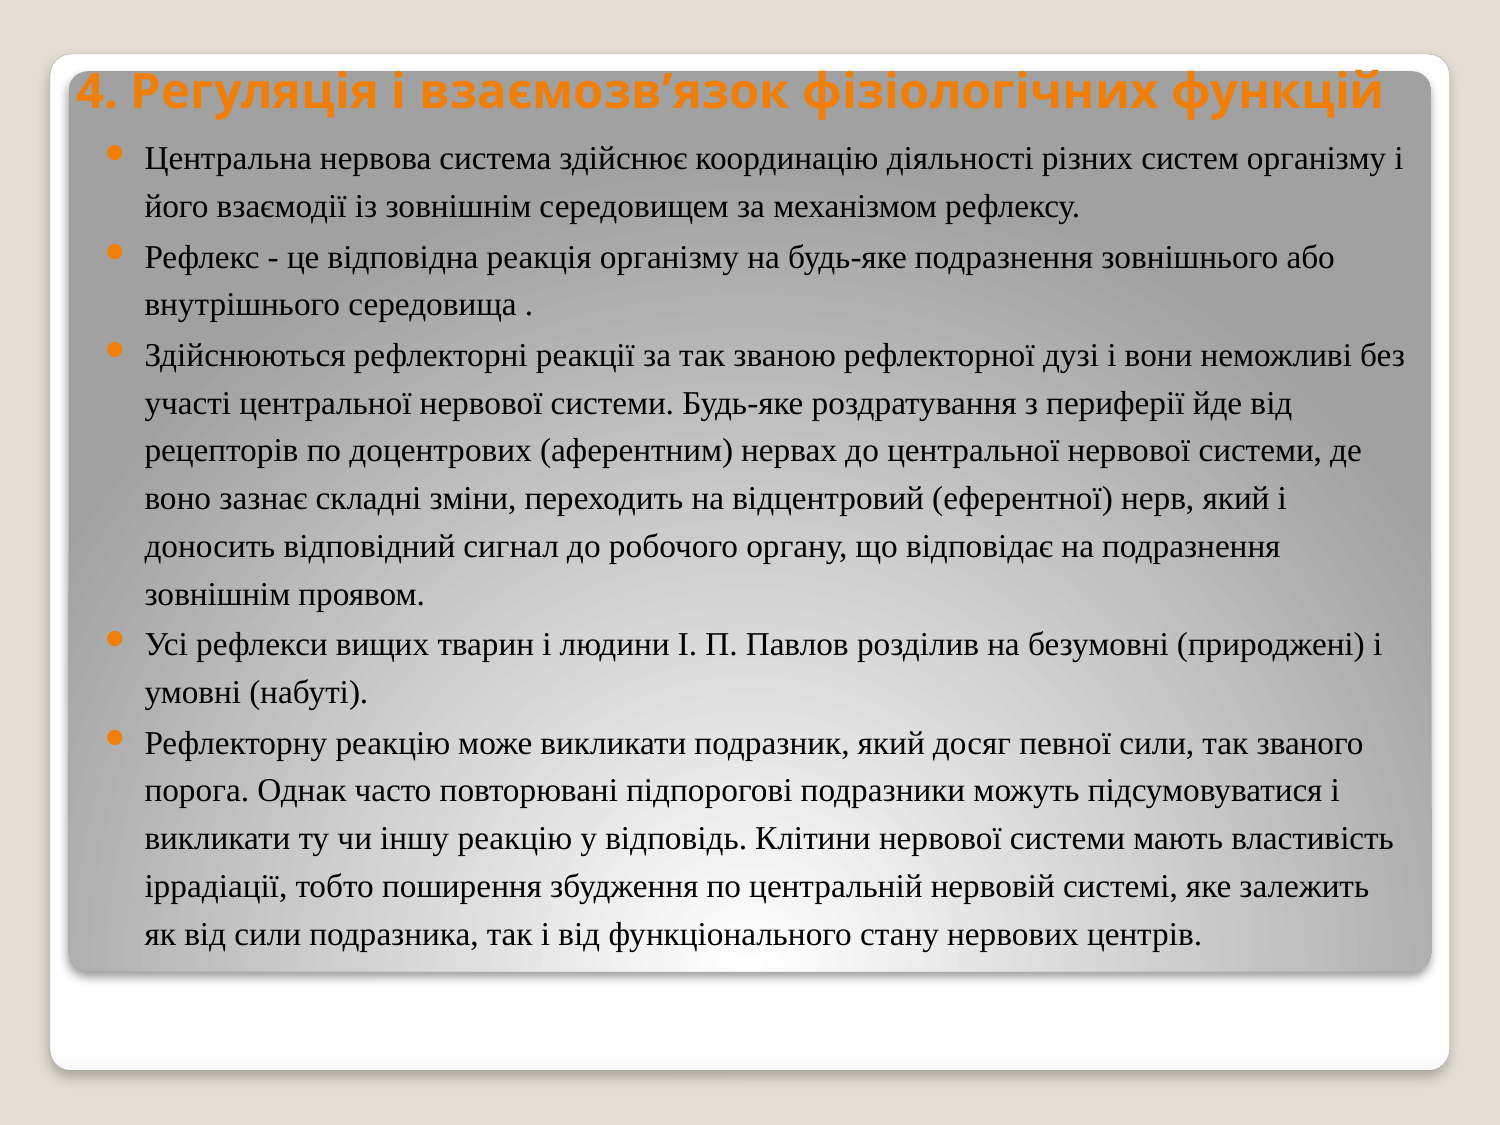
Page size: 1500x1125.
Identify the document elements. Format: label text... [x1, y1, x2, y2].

title 4. Регуляція і взаємозв’язок фізіологічних функцій [61, 45, 1412, 126]
list Центральна нервова система здійснює координацію діяльності різних систем організму і його взаємодії із зовнішнім середовищем за механізмом рефлексу. Рефлекс - це відповідна реакція організму на будь-яке подразнення зовнішнього або внутрішнього середовища . Здійснюються рефлекторні реакції за так званою рефлекторної дузі і вони неможливі без участі центральної нервової системи. Будь-яке роздратування з периферії йде від рецепторів по доцентрових (аферентним) нервах до центральної нервової системи, де воно зазнає складні зміни, переходить на відцентровий (еферентної) нерв, який і доносить відповідний сигнал до робочого органу, що відповідає на подразнення зовнішнім проявом. Усі рефлекси вищих тварин і людини І. П. Павлов розділив на безумовні (природжені) і умовні (набуті). Рефлекторну реакцію може викликати подразник, який досяг певної сили, так званого порога. Однак часто повторювані підпорогові подразники можуть підсумовуватися і викликати ту чи іншу реакцію у відповідь. Клітини нервової системи мають властивість іррадіації, тобто поширення збудження по центральній нервовій системі, яке залежить як від сили подразника, так і від функціонального стану нервових центрів. [75, 113, 1425, 1005]
